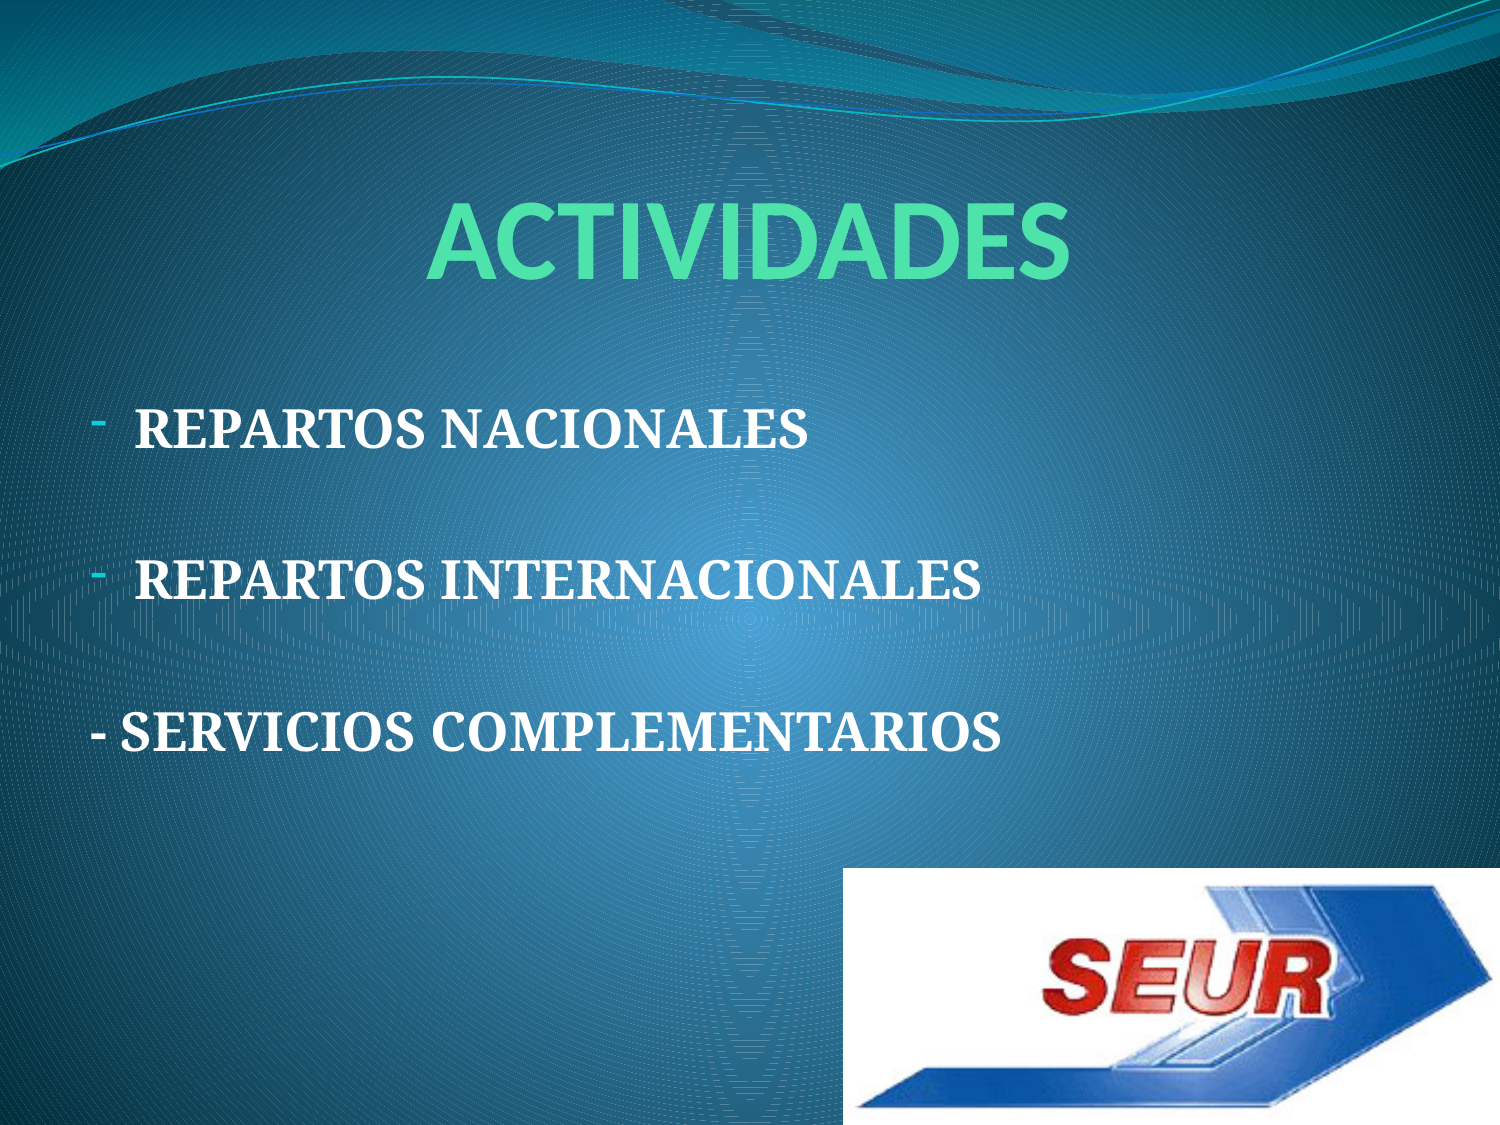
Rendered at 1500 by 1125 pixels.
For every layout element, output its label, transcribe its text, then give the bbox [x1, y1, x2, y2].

picture [843, 868, 1500, 1125]
list REPARTOS NACIONALES REPARTOS INTERNACIONALES - SERVICIOS COMPLEMENTARIOS [74, 386, 1426, 1038]
title ACTIVIDADES [74, 115, 1426, 304]
